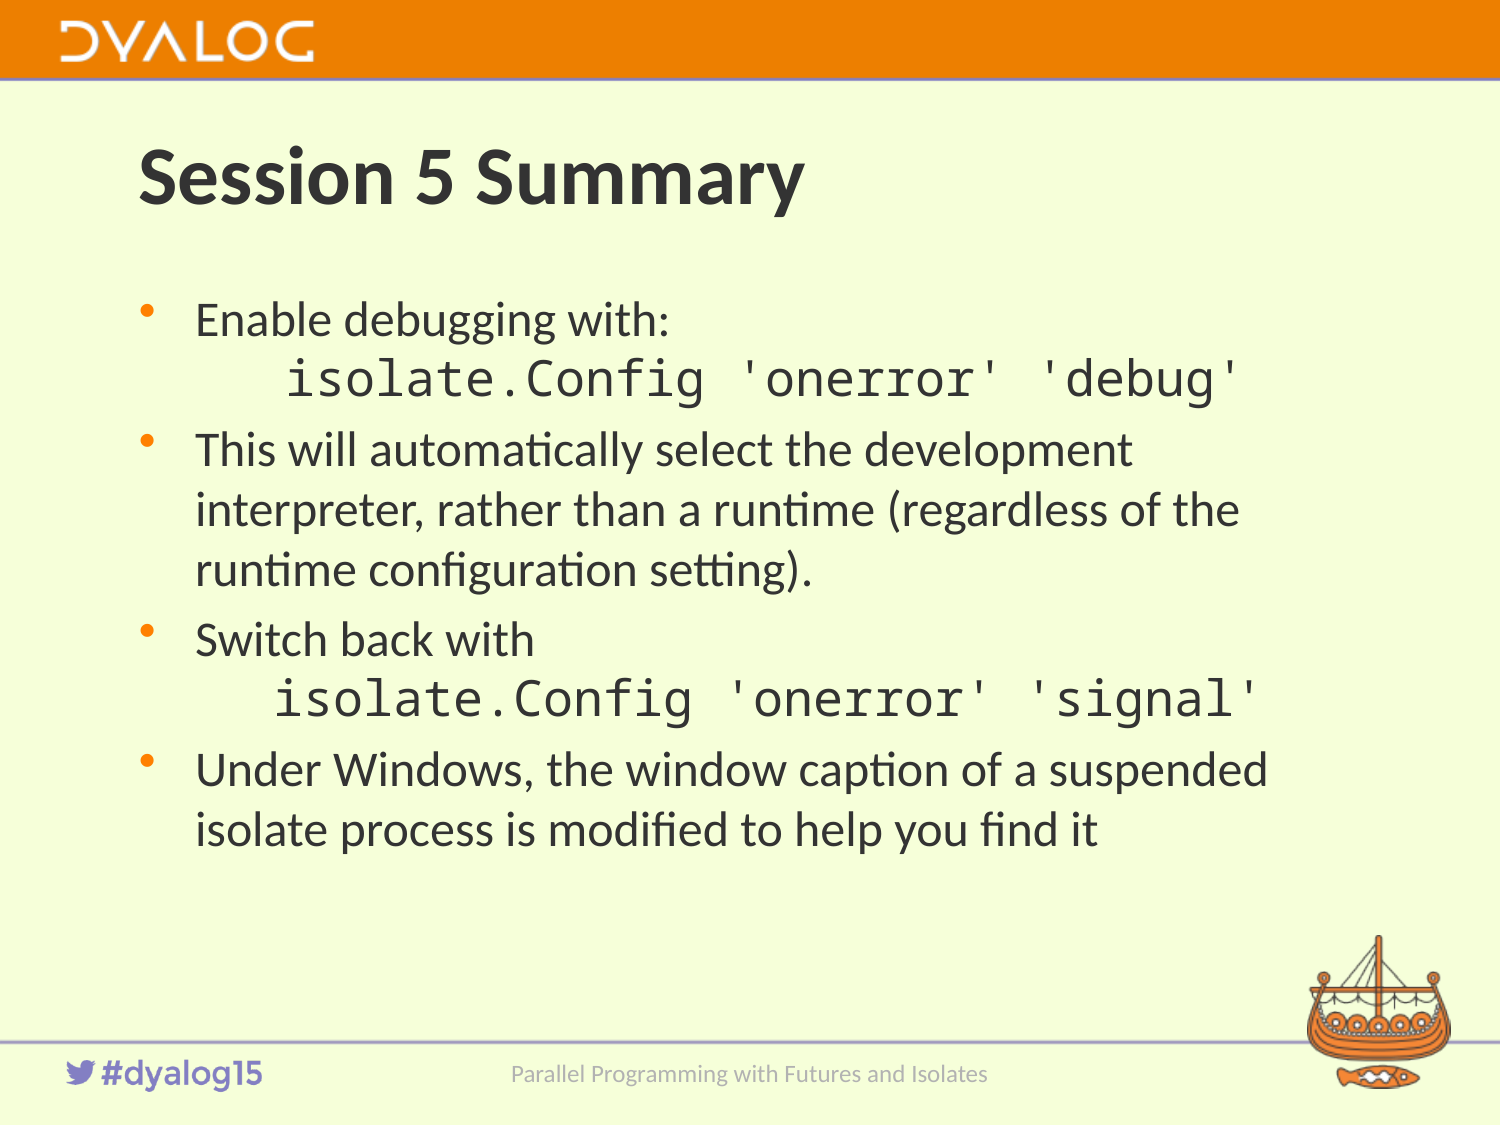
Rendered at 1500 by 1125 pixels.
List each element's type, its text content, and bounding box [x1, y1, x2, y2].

list Enable debugging with: isolate.Config 'onerror' 'debug' This will automatically select the development interpreter, rather than a runtime (regardless of the runtime configuration setting). Switch back with isolate.Config 'onerror' 'signal' Under Windows, the window caption of a suspended isolate process is modified to help you find it [123, 278, 1376, 988]
footer Parallel Programming with Futures and Isolates [395, 1042, 1105, 1103]
title Session 5 Summary [123, 113, 1376, 254]
picture [0, 0, 1500, 1125]
